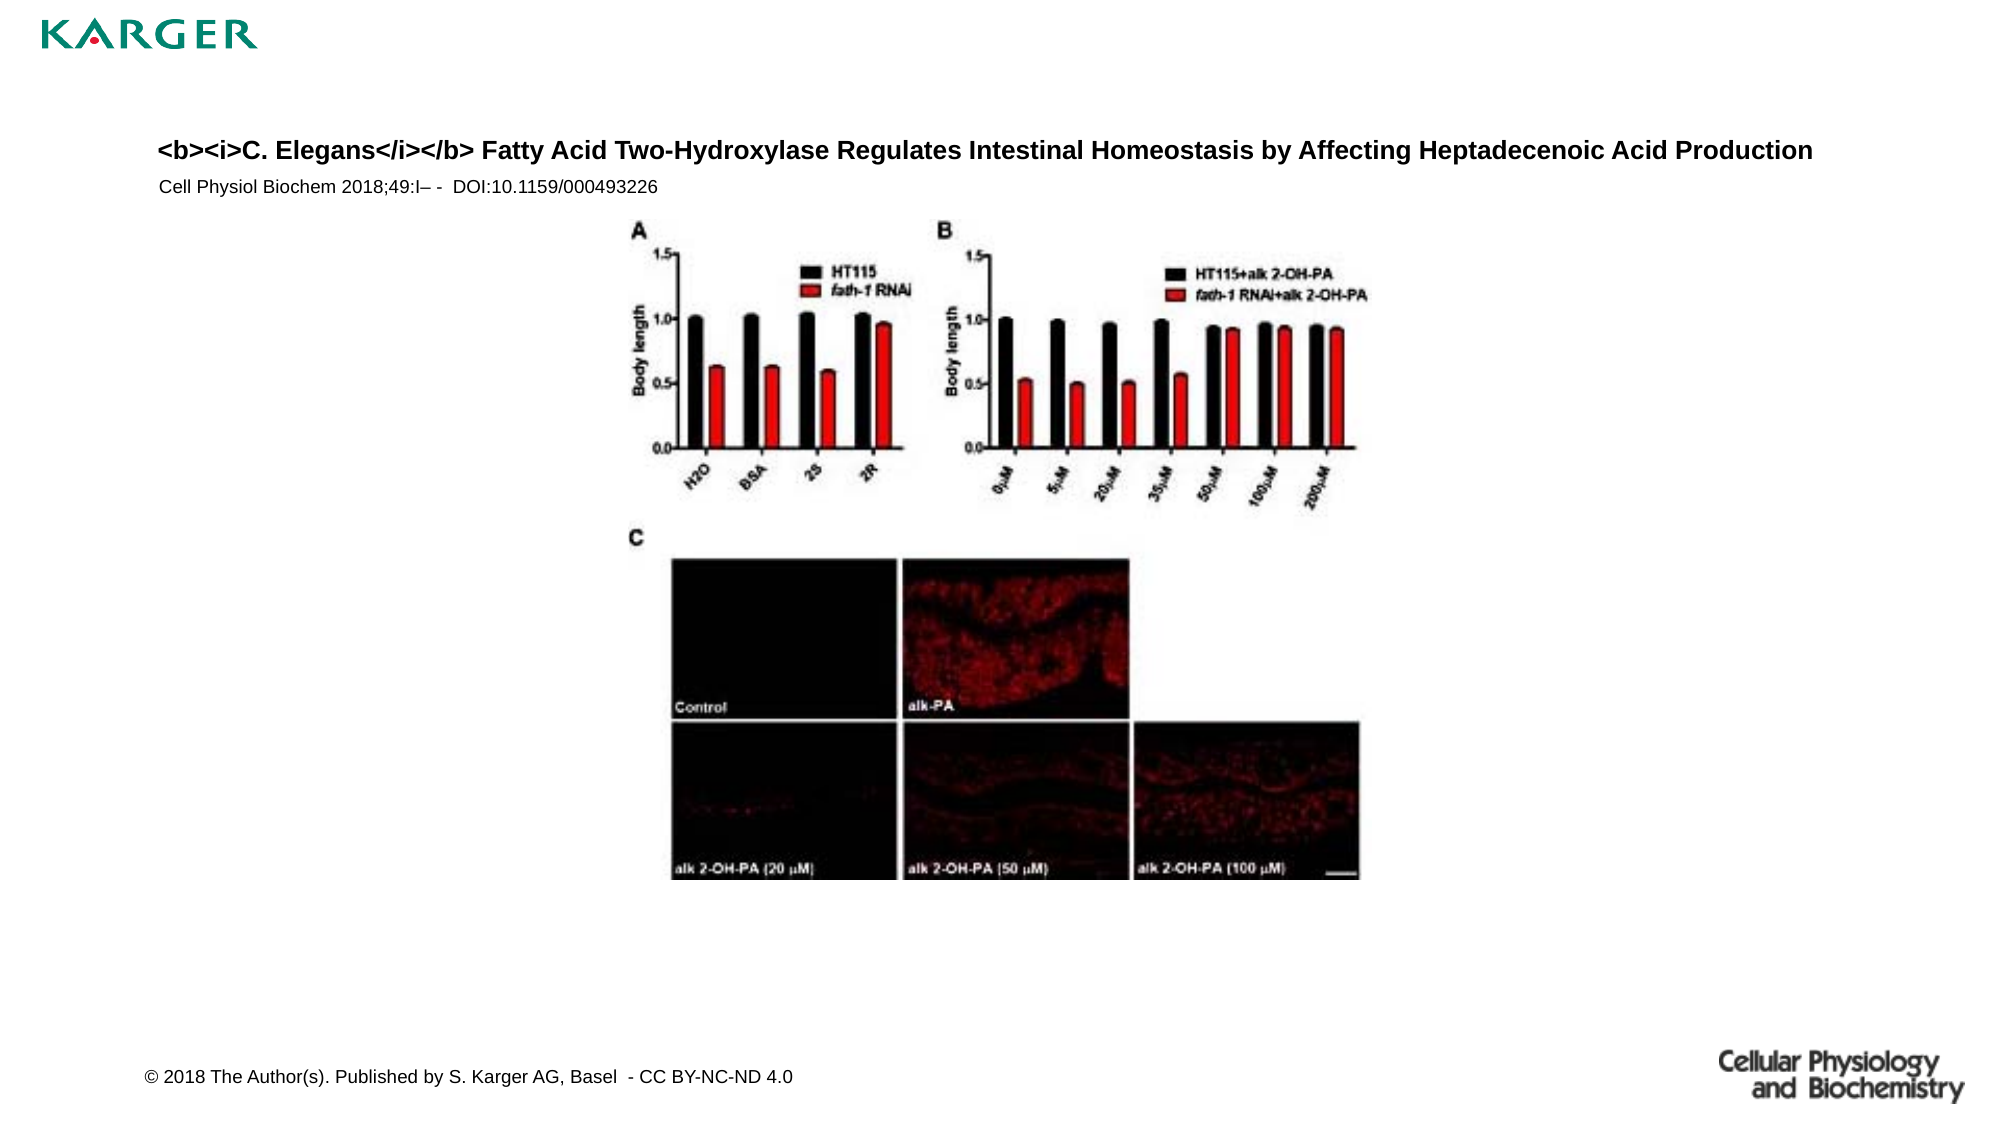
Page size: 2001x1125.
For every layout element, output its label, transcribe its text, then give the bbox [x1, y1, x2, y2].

list Cell Physiol Biochem 2018;49:I– - DOI:10.1159/000493226 [142, 176, 1858, 220]
title <b><i>C. Elegans</i></b> Fatty Acid Two-Hydroxylase Regulates Intestinal Homeostasis by Affecting Heptadecenoic Acid Production [142, 112, 1861, 173]
picture [42, 17, 258, 49]
picture [1719, 1048, 1966, 1104]
picture [627, 219, 1372, 881]
list © 2018 The Author(s). Published by S. Karger AG, Basel - CC BY-NC-ND 4.0 [128, 1012, 1643, 1088]
